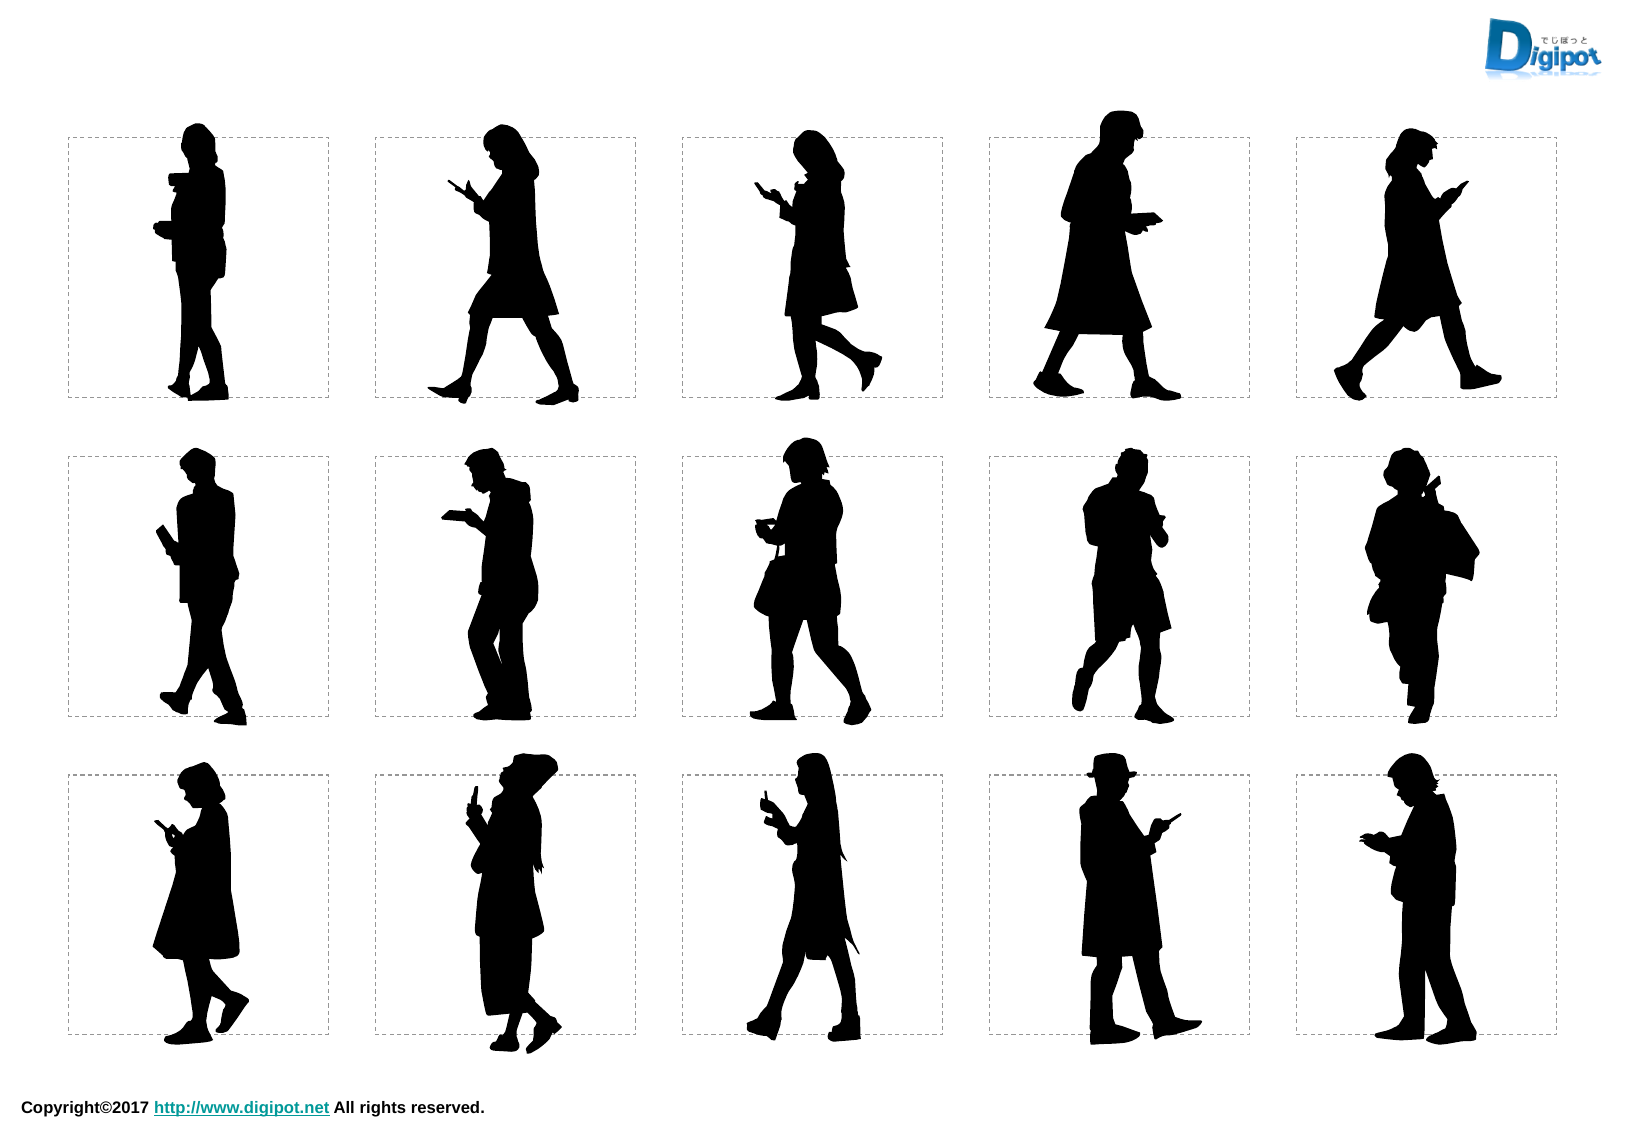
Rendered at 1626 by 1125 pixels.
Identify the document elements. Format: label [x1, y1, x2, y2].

text_box [1359, 753, 1477, 1045]
text_box [152, 762, 249, 1045]
text_box [441, 447, 539, 721]
text_box [1033, 110, 1182, 401]
text_box [427, 124, 579, 406]
text_box [465, 753, 562, 1054]
text_box [156, 447, 247, 726]
text_box [749, 437, 872, 726]
picture [1485, 18, 1602, 82]
text_box [153, 123, 229, 401]
text_box [1079, 753, 1203, 1045]
text_box [746, 753, 861, 1042]
text_box [1364, 447, 1480, 724]
text_box [1072, 447, 1175, 724]
text_box [754, 130, 883, 401]
text_box [1333, 128, 1502, 401]
